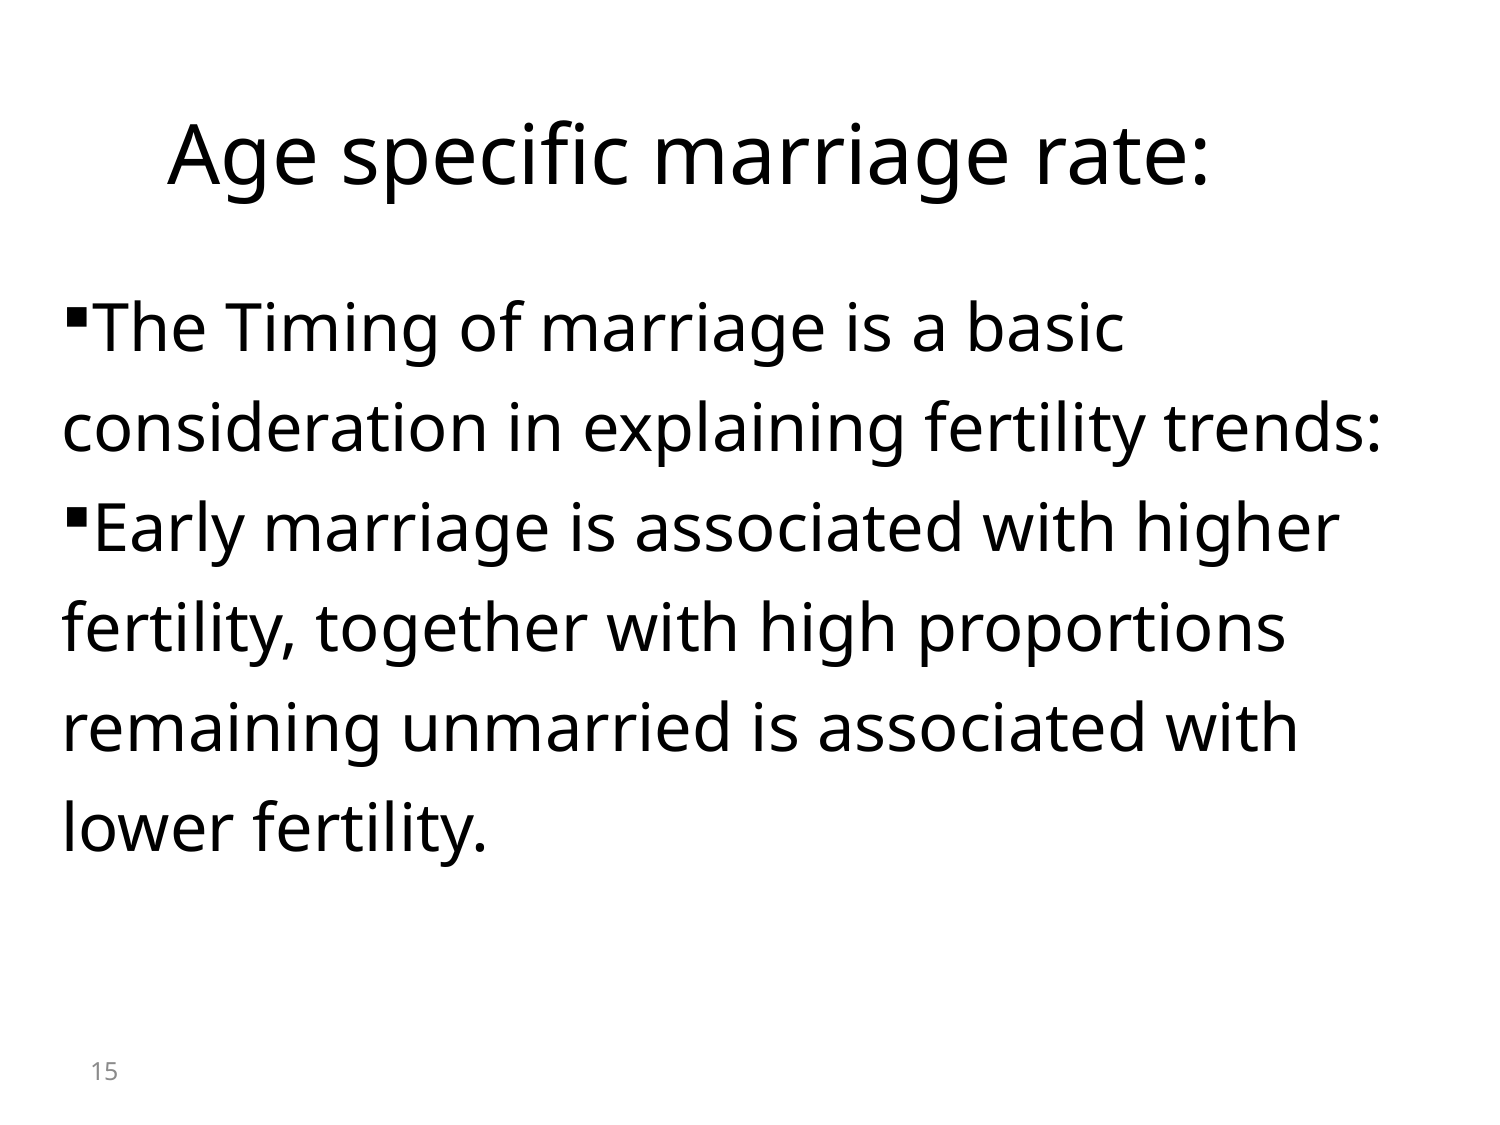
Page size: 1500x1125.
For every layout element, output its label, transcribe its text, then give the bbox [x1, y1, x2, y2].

text_box The Timing of marriage is a basic consideration in explaining fertility trends: Early marriage is associated with higher fertility, together with high proportions remaining unmarried is associated with lower fertility. [46, 257, 1500, 873]
text_box Age specific marriage rate: [153, 93, 1228, 209]
slide_number 15 [75, 1042, 425, 1103]
